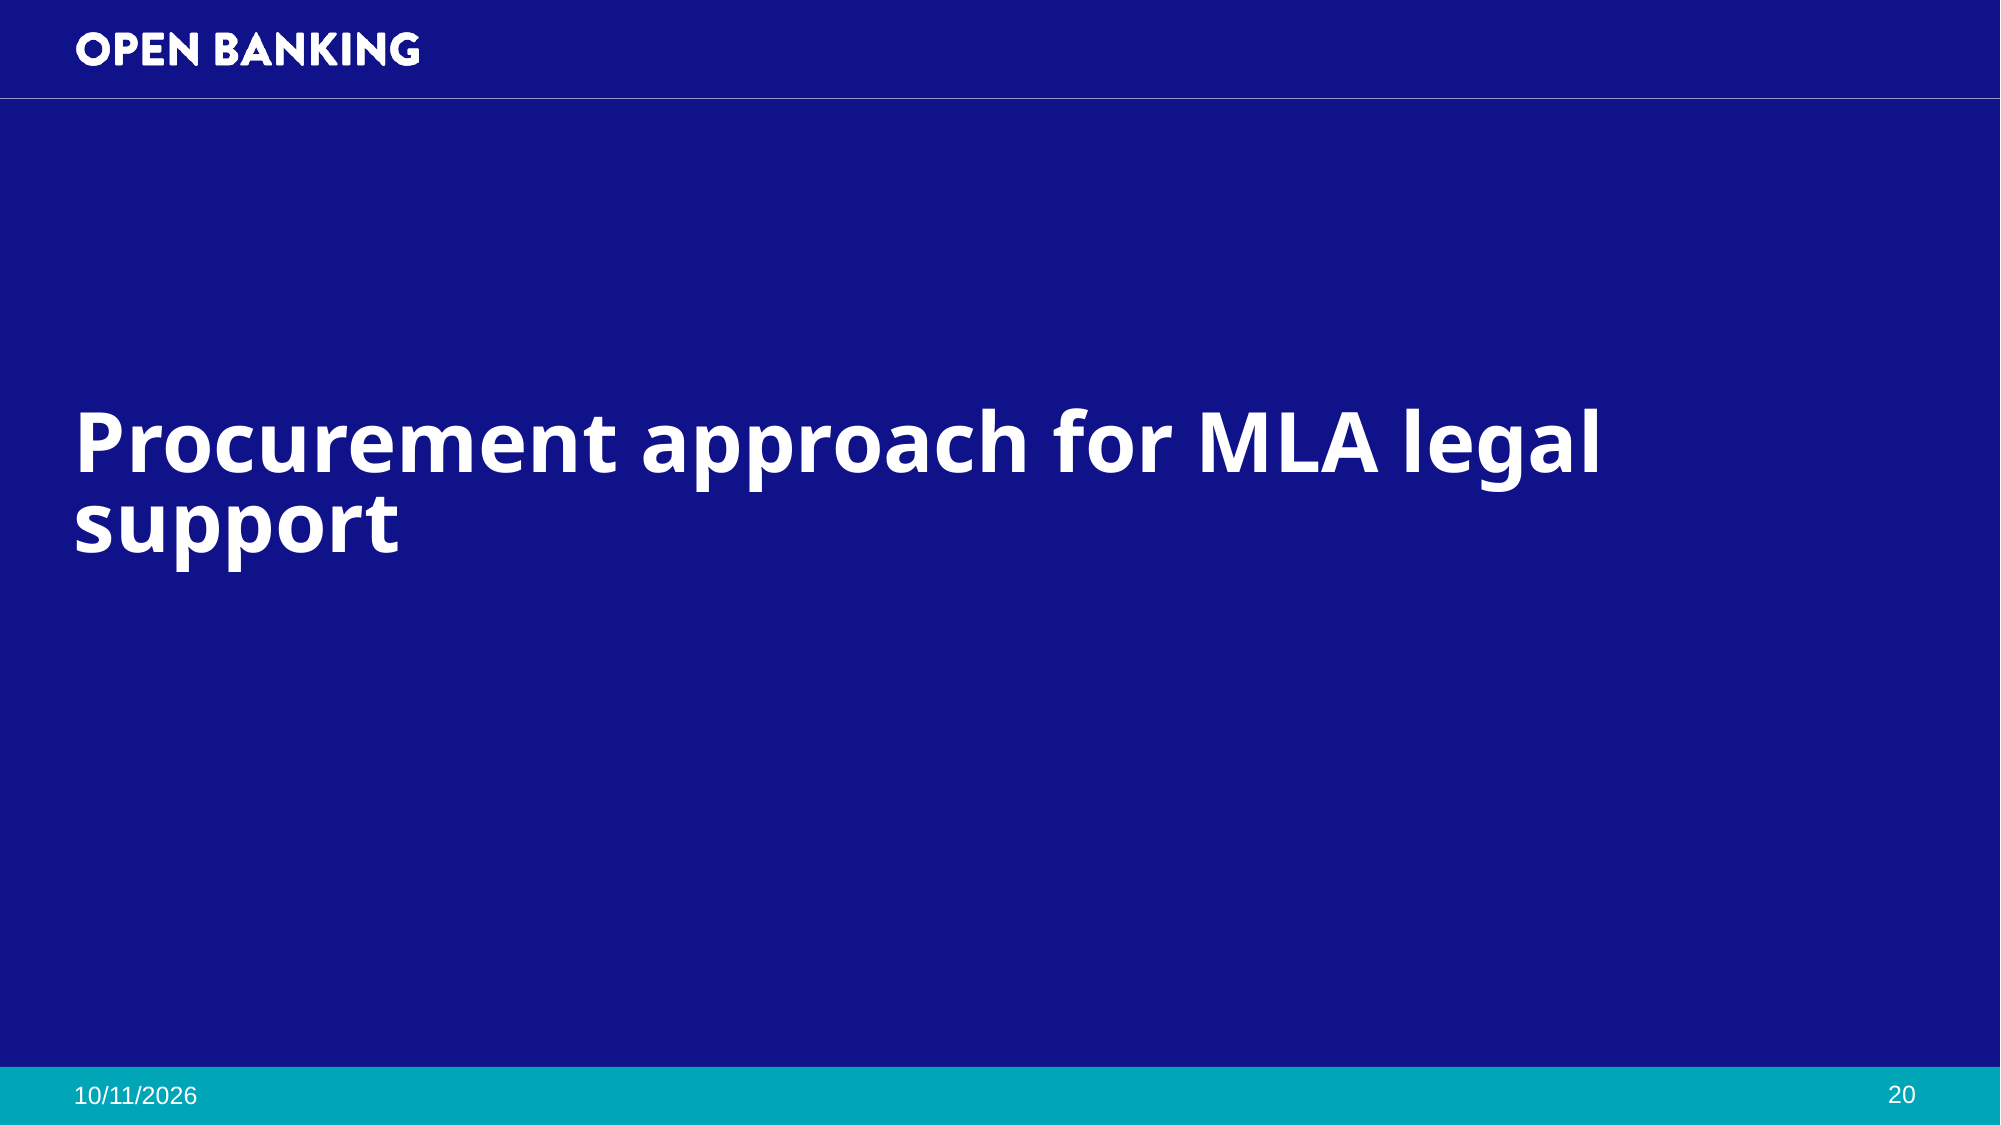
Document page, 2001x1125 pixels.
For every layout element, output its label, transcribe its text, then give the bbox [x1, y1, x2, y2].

footer [662, 1064, 1338, 1124]
title Procurement approach for MLA legal support [59, 105, 1750, 576]
slide_number 20 [1412, 1064, 1932, 1124]
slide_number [59, 1065, 509, 1125]
picture [43, 0, 452, 99]
